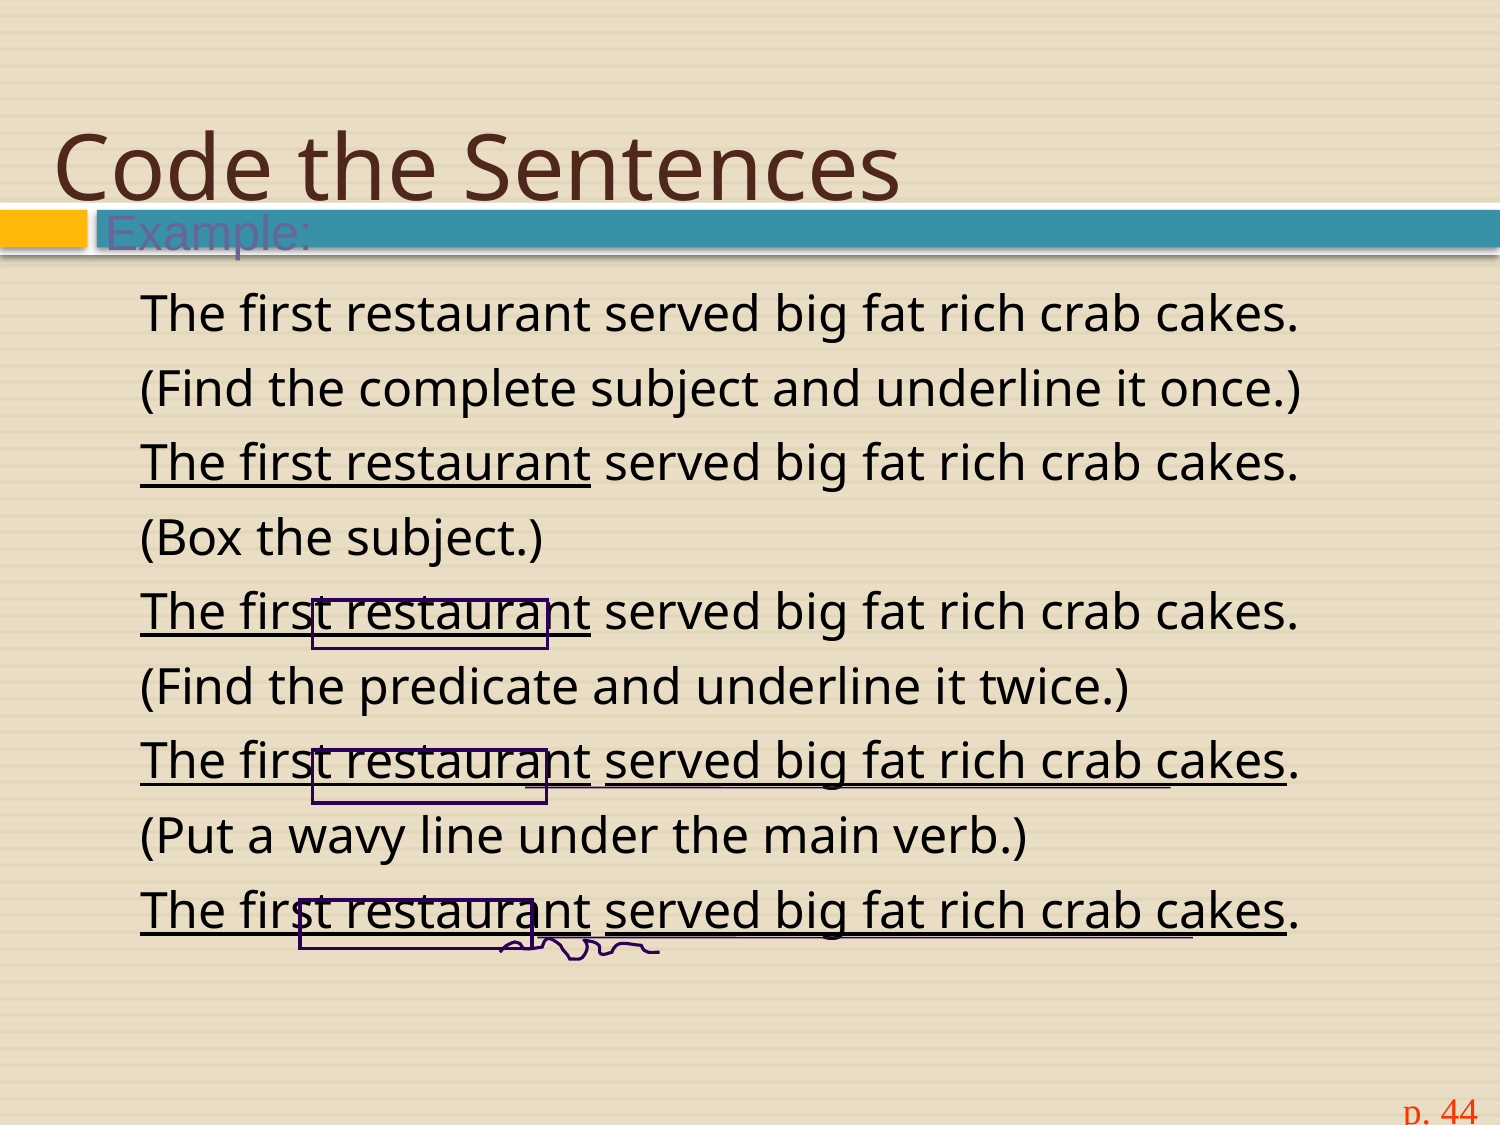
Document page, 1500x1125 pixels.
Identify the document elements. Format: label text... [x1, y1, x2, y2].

text_box Example: [90, 192, 638, 268]
text_box [500, 938, 660, 960]
title Code the Sentences [37, 112, 1201, 217]
text_box [312, 599, 548, 649]
text_box p. 44 [1388, 1079, 1500, 1125]
text_box [300, 899, 532, 949]
text_box [312, 749, 547, 804]
list The first restaurant served big fat rich crab cakes. (Find the complete subject and underline it once.) The first restaurant served big fat rich crab cakes. (Box the subject.) The first restaurant served big fat rich crab cakes. (Find the predicate and underline it twice.) The first restaurant served big fat rich crab cakes. (Put a wavy line under the main verb.) The first restaurant served big fat rich crab cakes. [124, 273, 1451, 1062]
